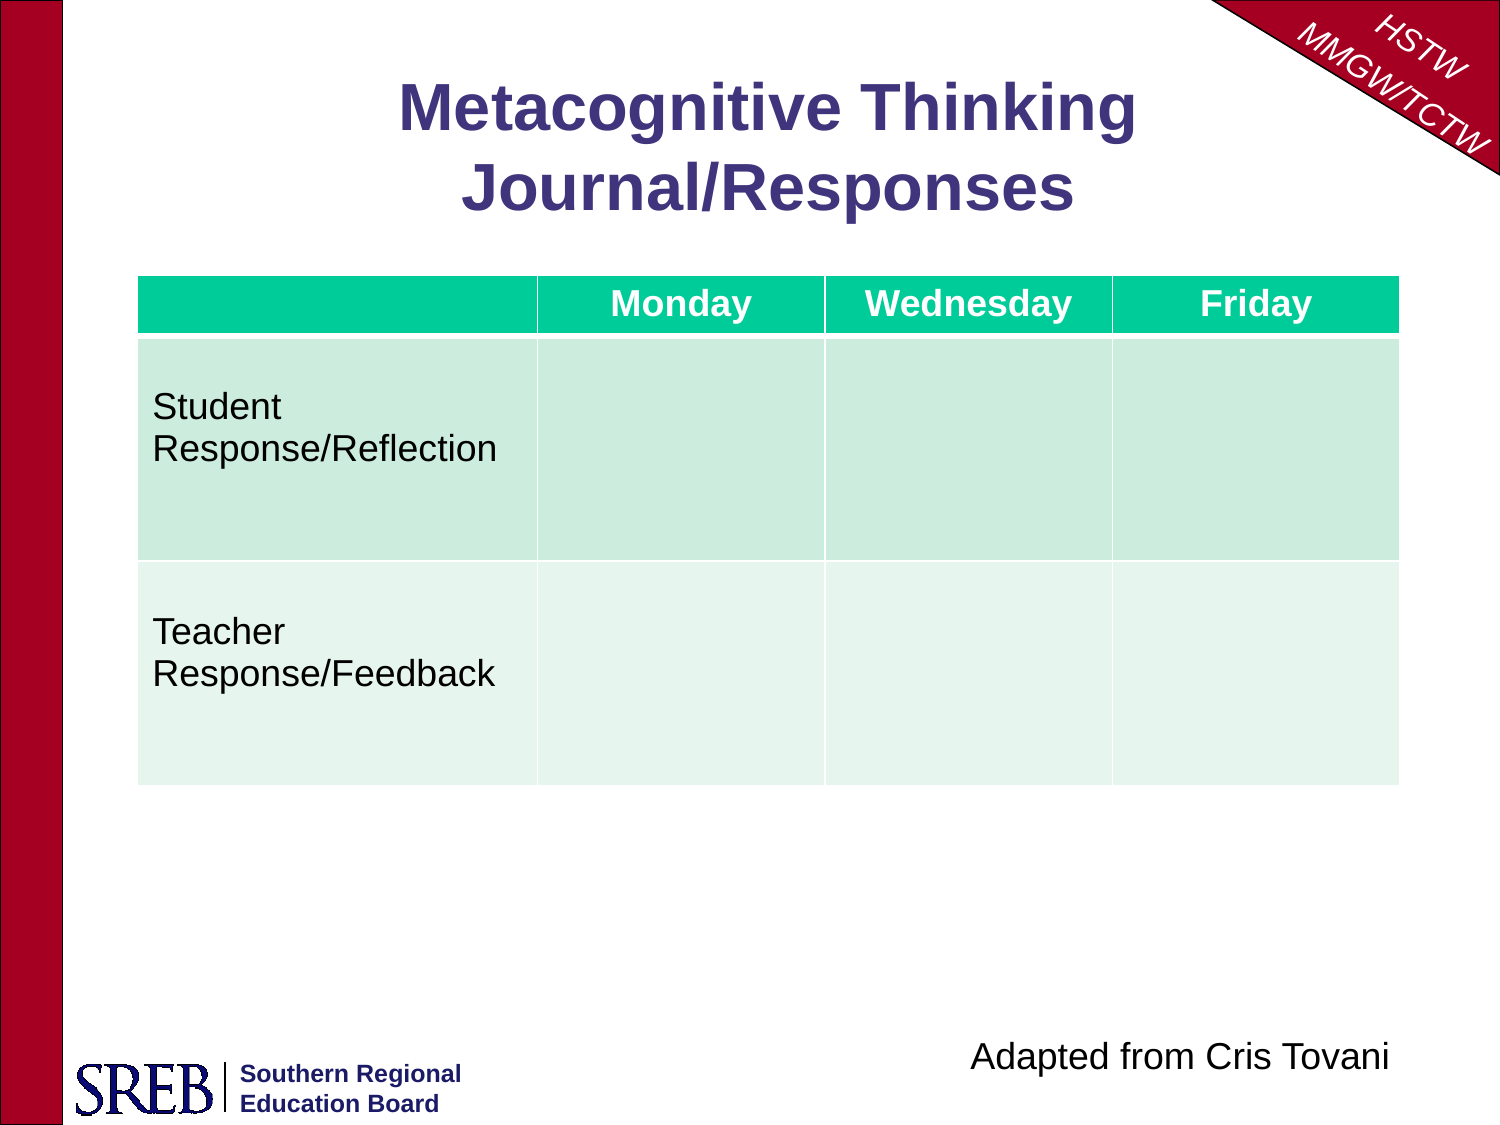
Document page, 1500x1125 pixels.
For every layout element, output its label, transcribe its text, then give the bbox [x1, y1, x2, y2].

table_header Wednesday [826, 276, 1112, 333]
table_header Monday [538, 276, 824, 333]
table_cell [538, 339, 824, 560]
text_box Adapted from Cris Tovani [604, 1024, 1405, 1085]
table_cell [1113, 562, 1399, 785]
table_header [138, 276, 537, 333]
table_cell [826, 562, 1112, 785]
table_cell [1113, 339, 1399, 560]
table_header Friday [1113, 276, 1399, 333]
table_cell [538, 562, 824, 785]
table_cell Teacher Response/Feedback [138, 562, 537, 785]
table_cell Student Response/Reflection [138, 339, 537, 560]
table_cell [826, 339, 1112, 560]
title Metacognitive Thinking Journal/Responses [137, 74, 1401, 213]
